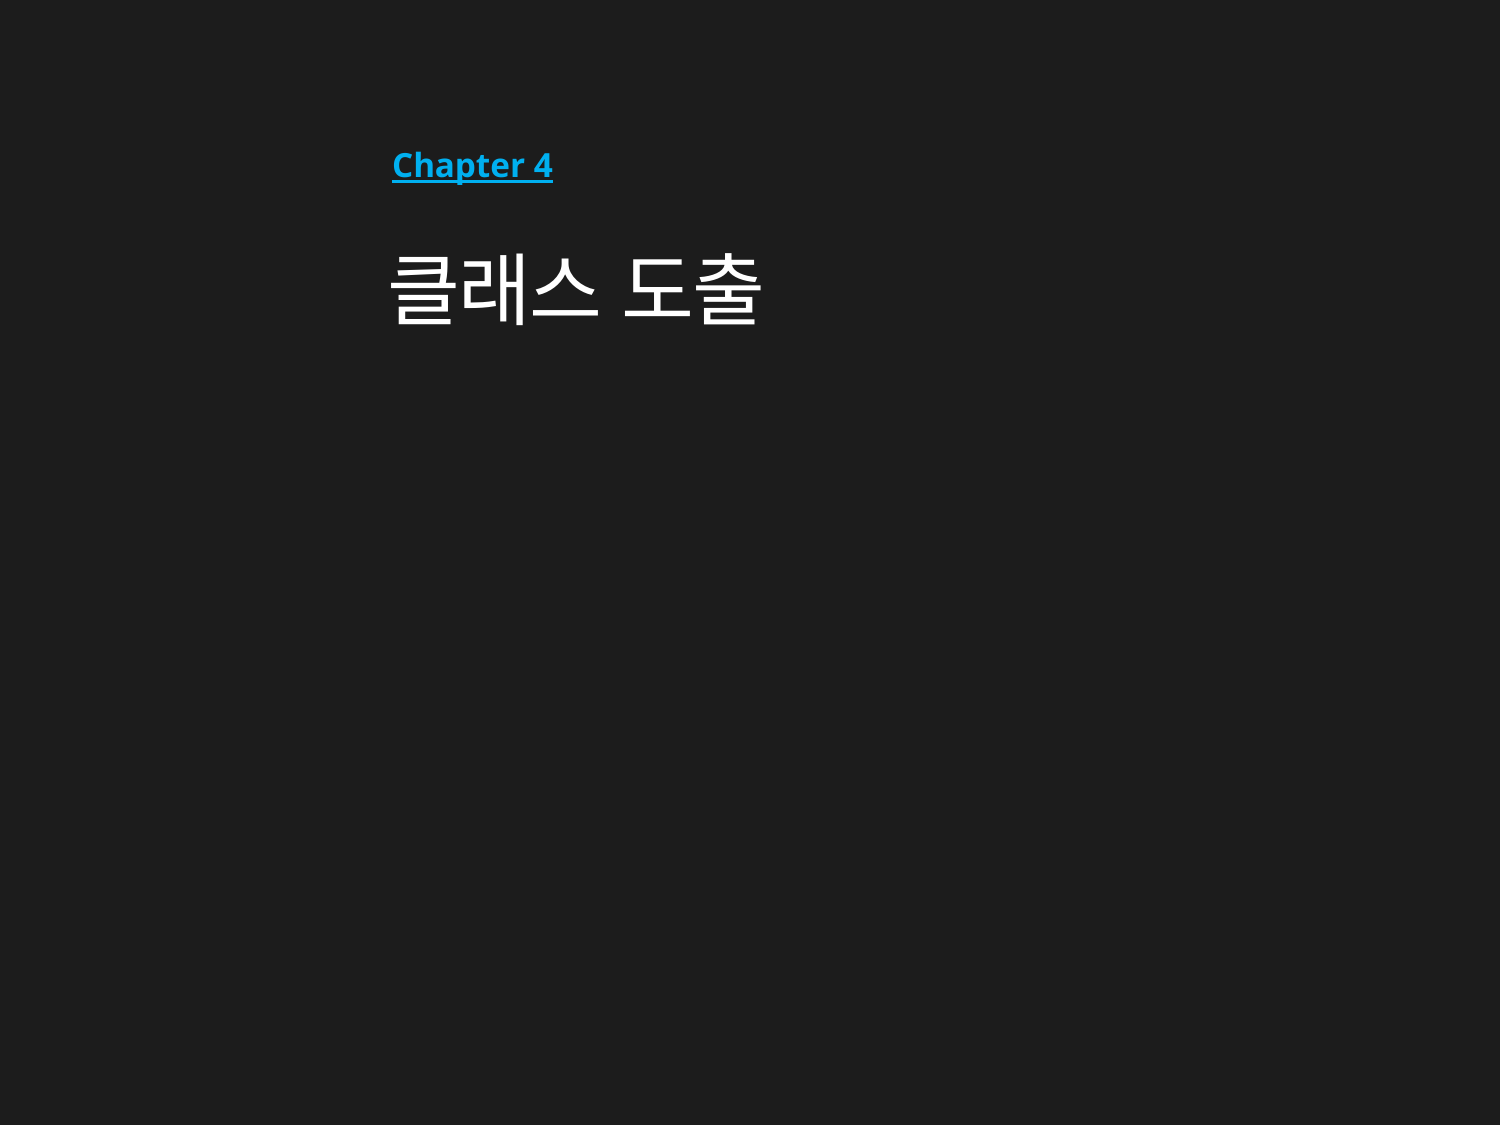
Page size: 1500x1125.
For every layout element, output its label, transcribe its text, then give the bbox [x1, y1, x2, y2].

text_box Chapter 4 [377, 137, 921, 192]
text_box 클래스 도출 [372, 232, 1081, 343]
